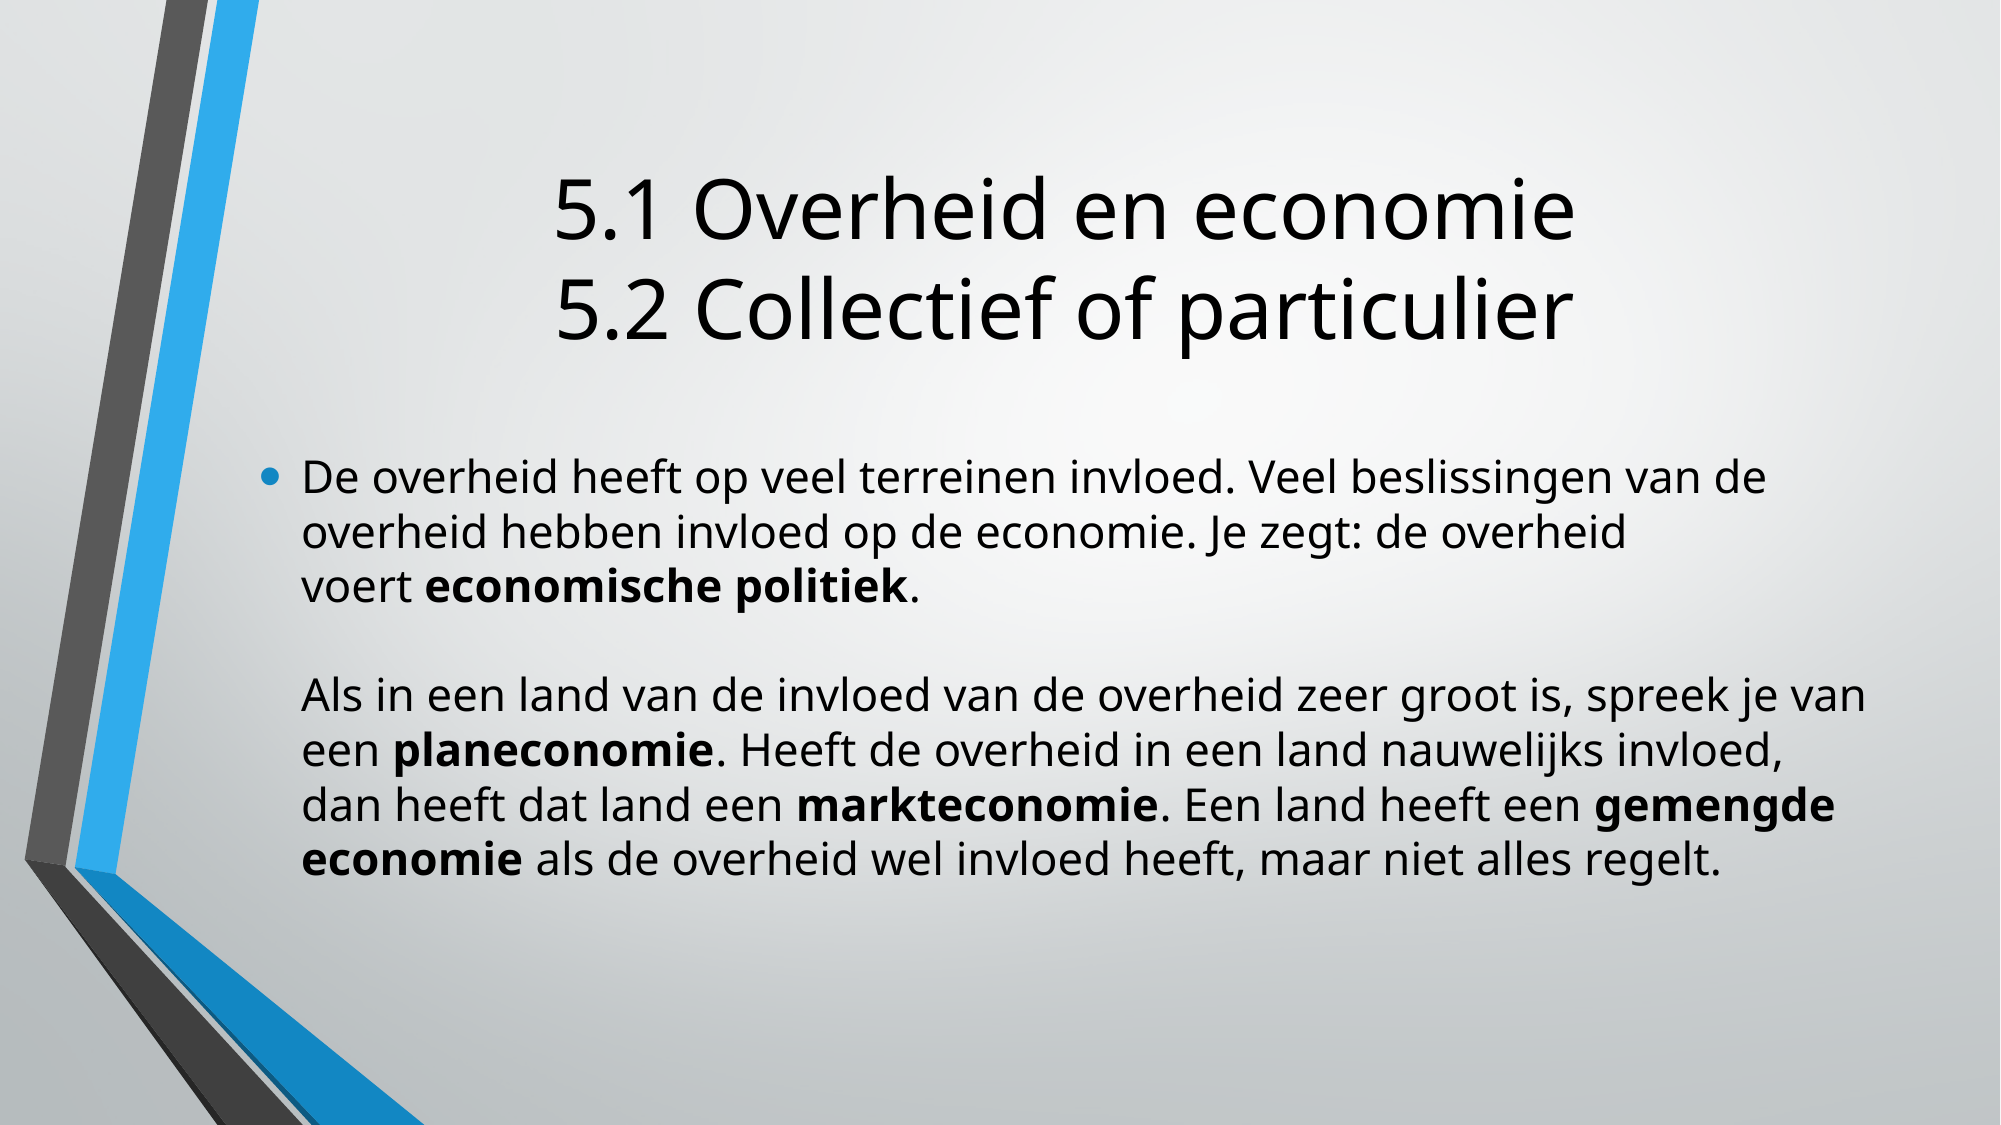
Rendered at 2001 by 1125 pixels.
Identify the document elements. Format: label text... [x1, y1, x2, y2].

list De overheid heeft op veel terreinen invloed. Veel beslissingen van de overheid hebben invloed op de economie. Je zegt: de overheid voert economische politiek. Als in een land van de invloed van de overheid zeer groot is, spreek je van een planeconomie. Heeft de overheid in een land nauwelijks invloed, dan heeft dat land een markteconomie. Een land heeft een gemengde economie als de overheid wel invloed heeft, maar niet alles regelt. [243, 437, 1887, 950]
title 5.1 Overheid en economie 5.2 Collectief of particulier [243, 112, 1887, 400]
